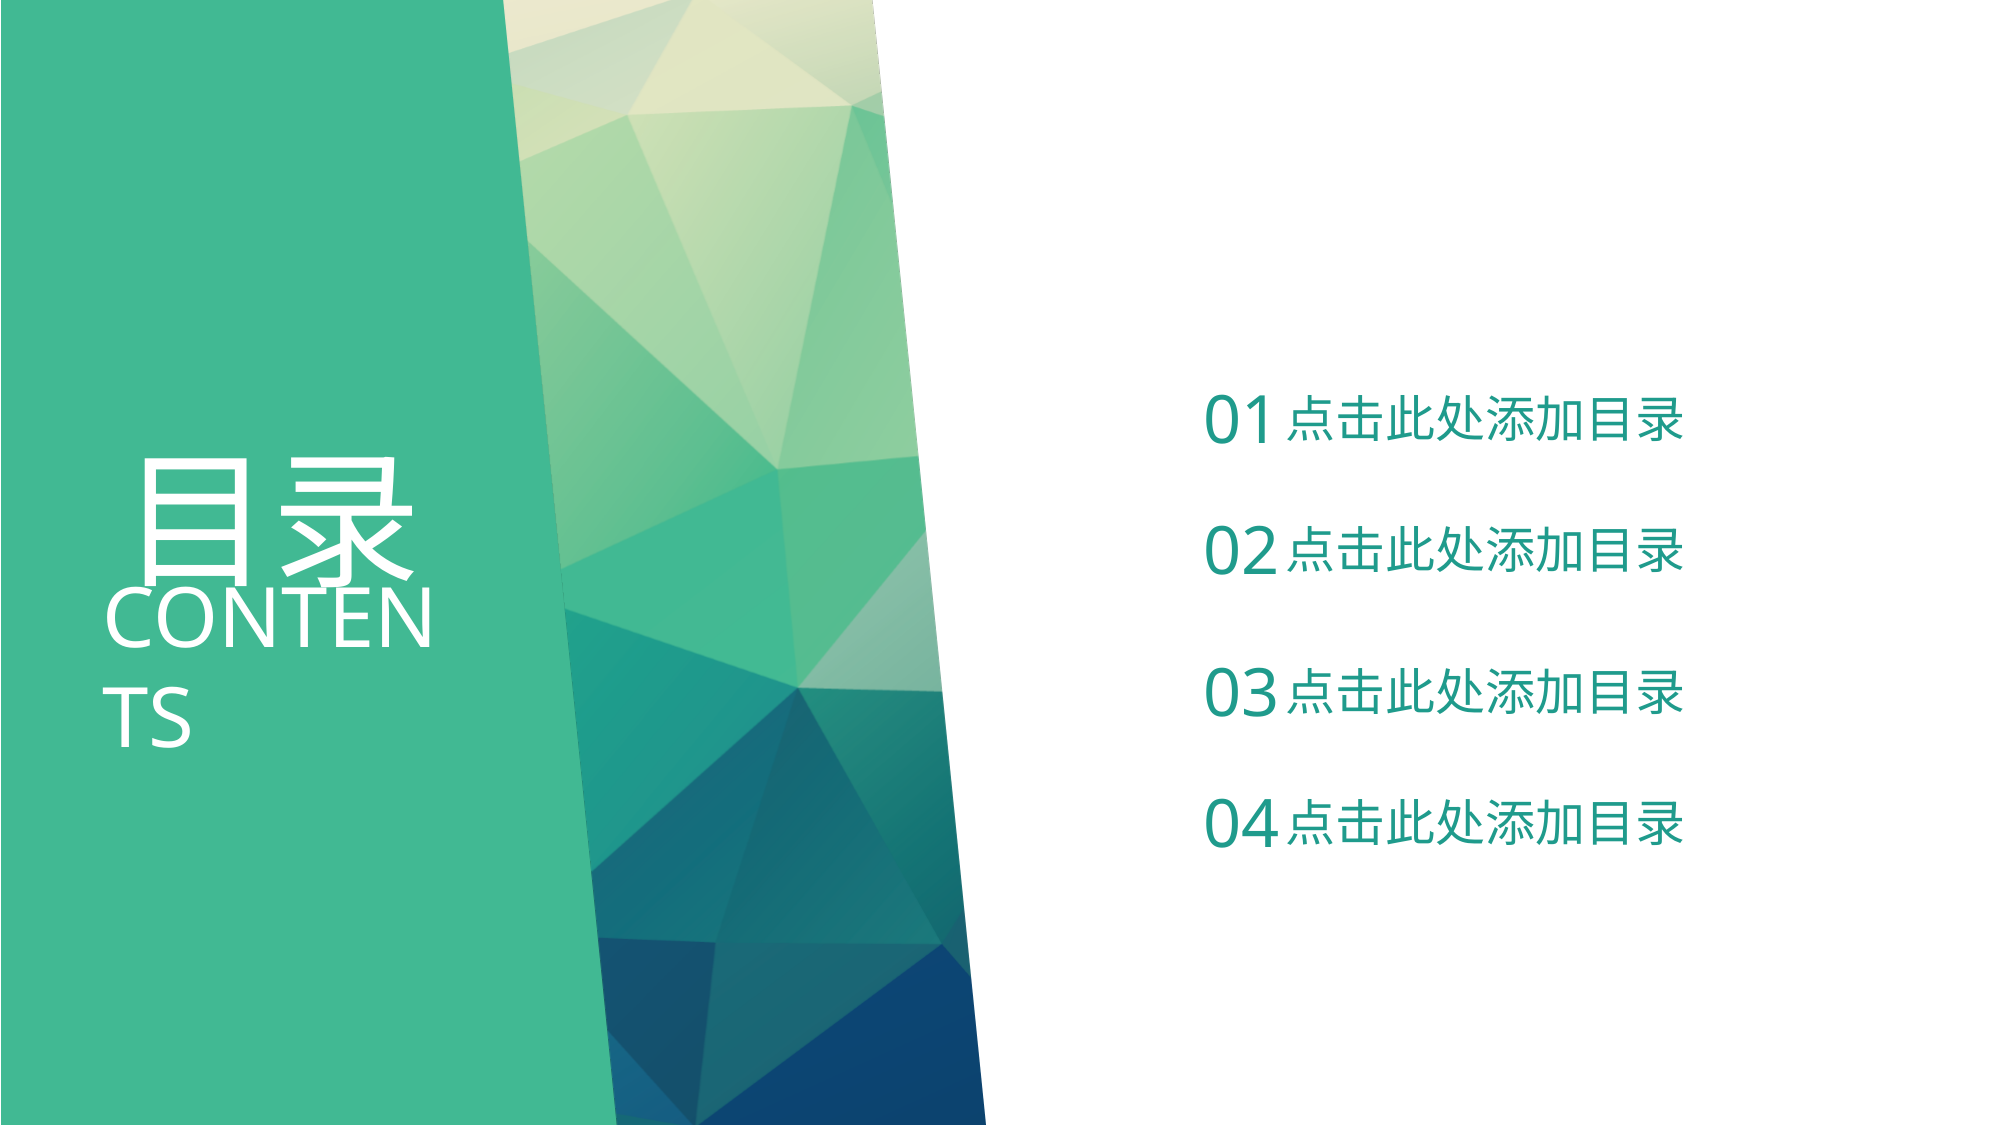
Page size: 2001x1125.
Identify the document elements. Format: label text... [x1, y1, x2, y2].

text_box [1, 0, 500, 1125]
text_box 04 [1188, 773, 1303, 869]
picture [502, 0, 986, 1125]
text_box CONTENTS [87, 556, 480, 772]
text_box 01 [1188, 369, 1303, 465]
text_box 03 [1188, 642, 1303, 738]
text_box 点击此处添加目录 [1303, 510, 1716, 586]
text_box 点击此处添加目录 [1303, 379, 1716, 455]
text_box 点击此处添加目录 [1303, 652, 1716, 728]
text_box 02 [1188, 500, 1303, 596]
text_box 点击此处添加目录 [1303, 784, 1716, 859]
text_box 目录 [106, 417, 480, 556]
